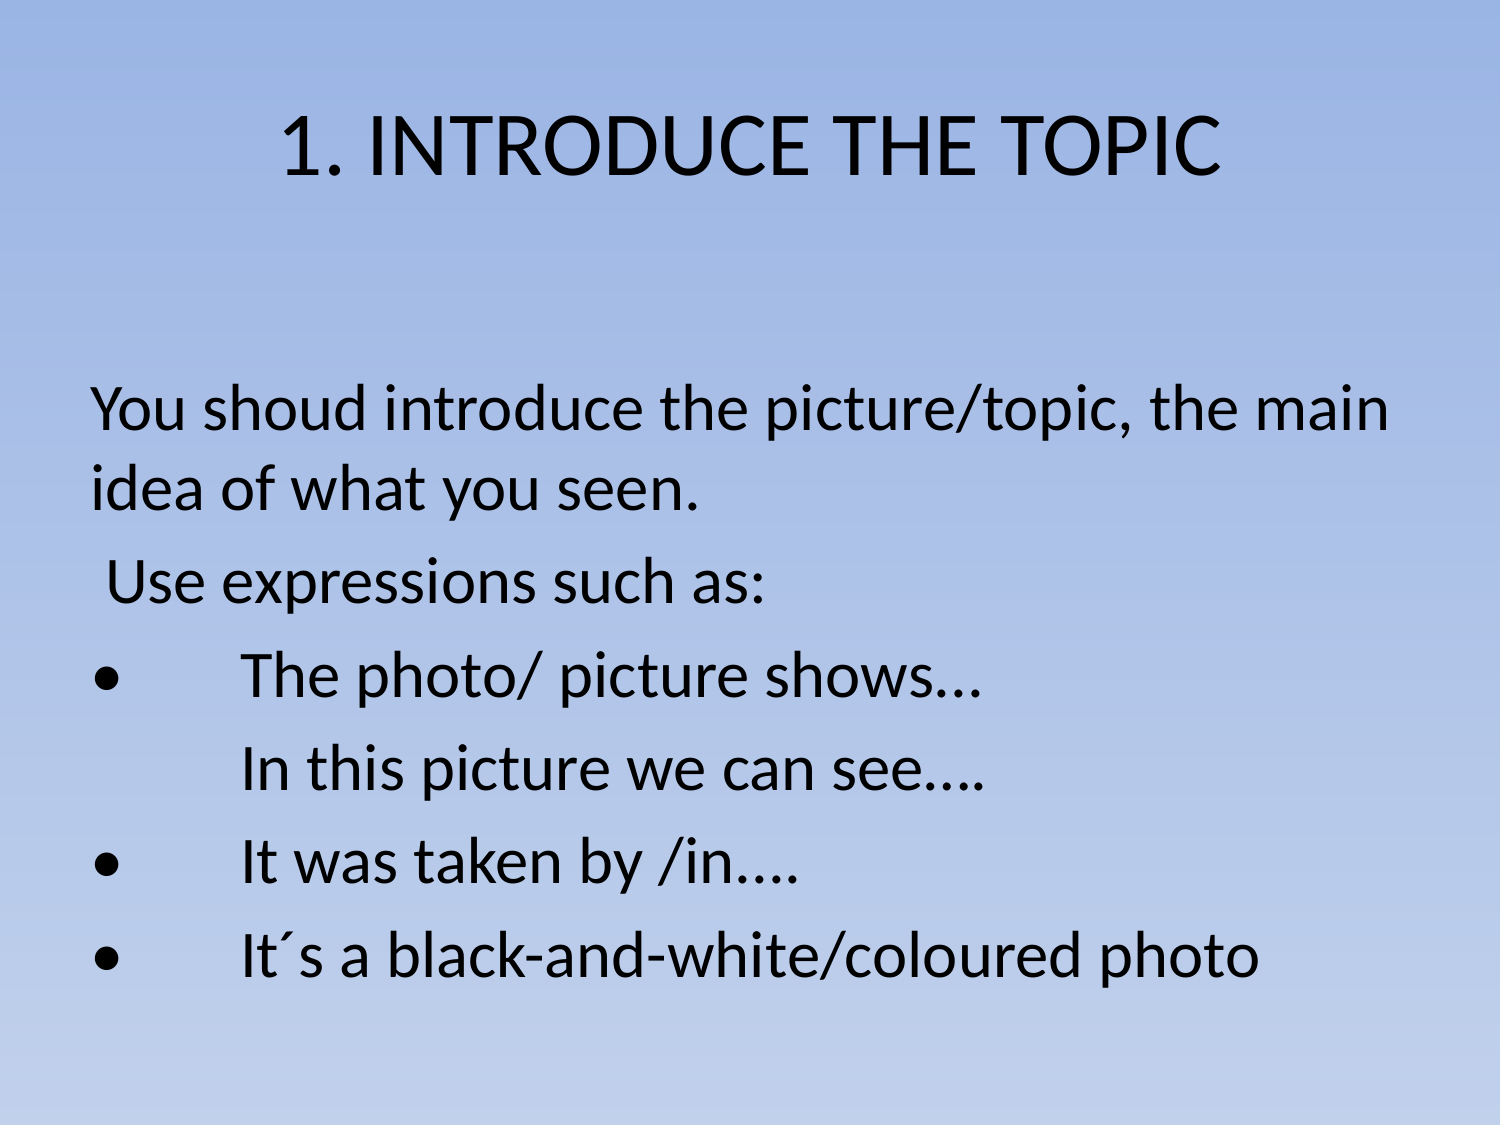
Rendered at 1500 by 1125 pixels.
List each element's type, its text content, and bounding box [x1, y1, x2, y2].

list You shoud introduce the picture/topic, the main idea of what you seen. Use expressions such as: • The photo/ picture shows... In this picture we can see…. • It was taken by /in.... • It´s a black-and-white/coloured photo [75, 262, 1425, 1005]
title 1. INTRODUCE THE TOPIC [75, 45, 1425, 233]
